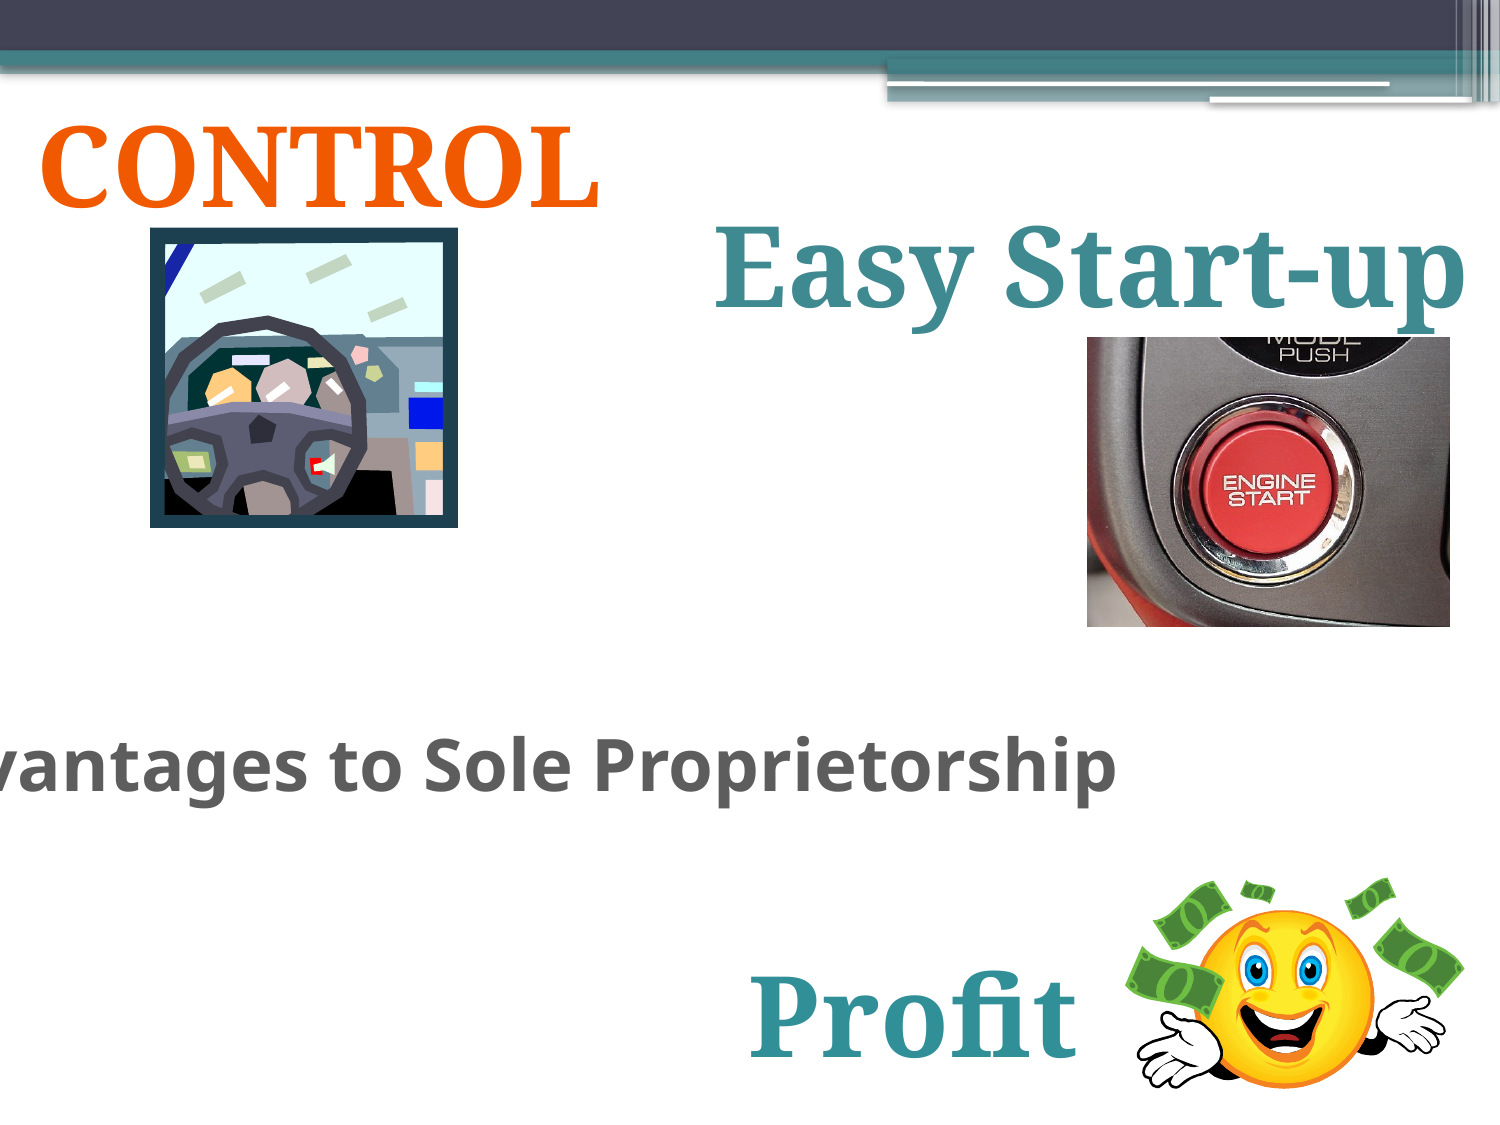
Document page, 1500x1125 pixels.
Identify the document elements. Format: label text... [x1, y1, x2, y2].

picture [1124, 874, 1465, 1089]
title Advantages to Sole Proprietorship [0, 675, 1175, 850]
picture [1087, 337, 1451, 627]
text_box Profit [733, 937, 1095, 1088]
text_box Easy Start-up [698, 187, 1486, 338]
picture [149, 224, 461, 531]
text_box Control [21, 87, 618, 238]
